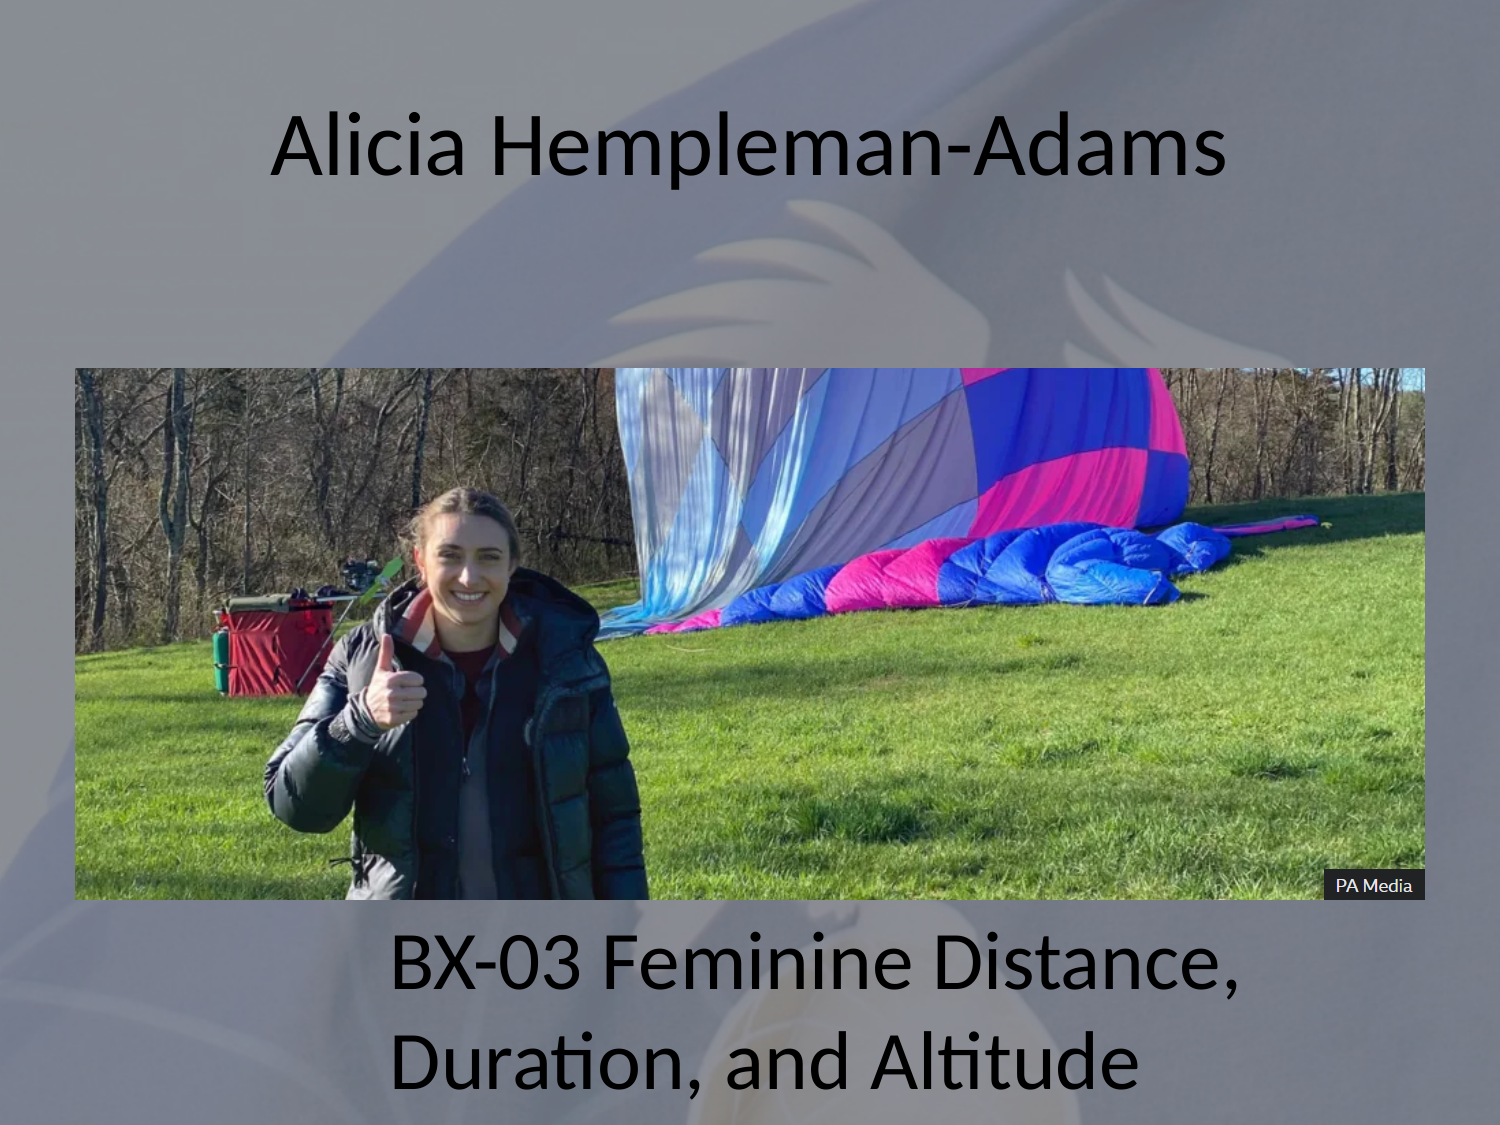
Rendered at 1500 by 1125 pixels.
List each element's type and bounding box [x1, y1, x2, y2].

picture [0, 0, 1500, 1125]
list [74, 368, 1426, 900]
